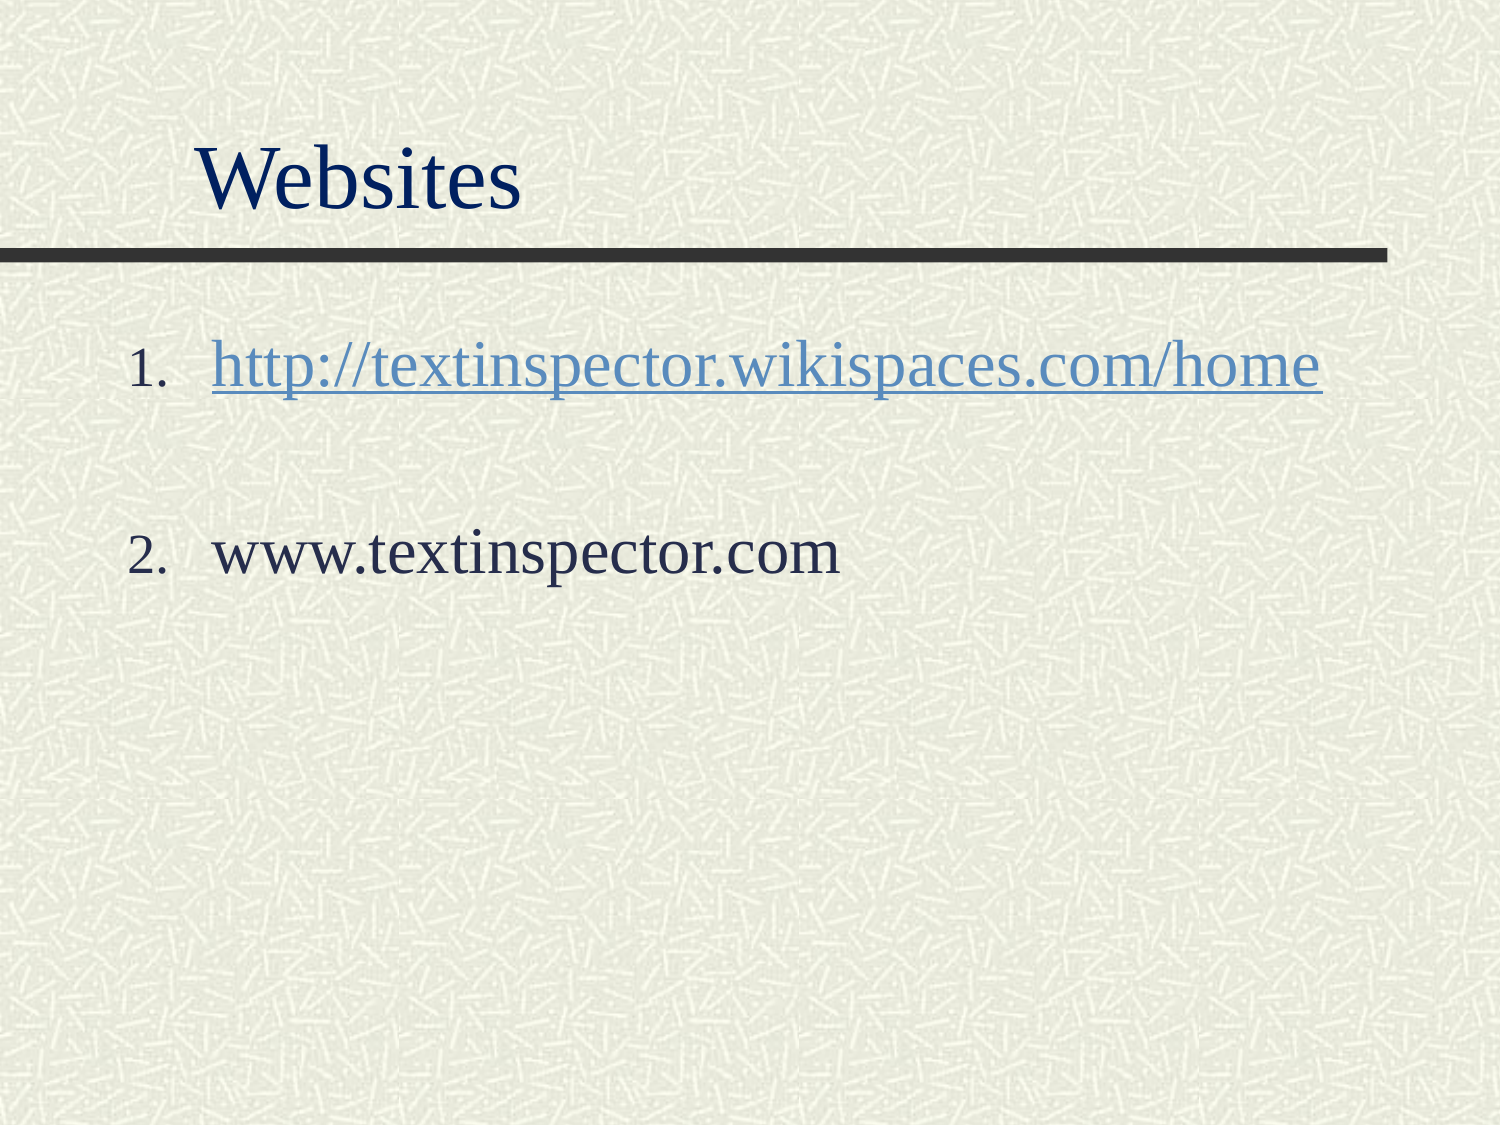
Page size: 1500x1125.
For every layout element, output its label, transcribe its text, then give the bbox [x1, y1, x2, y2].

list http://textinspector.wikispaces.com/home www.textinspector.com [112, 312, 1388, 1001]
picture [0, 0, 1500, 1125]
title Websites [179, 46, 1455, 235]
